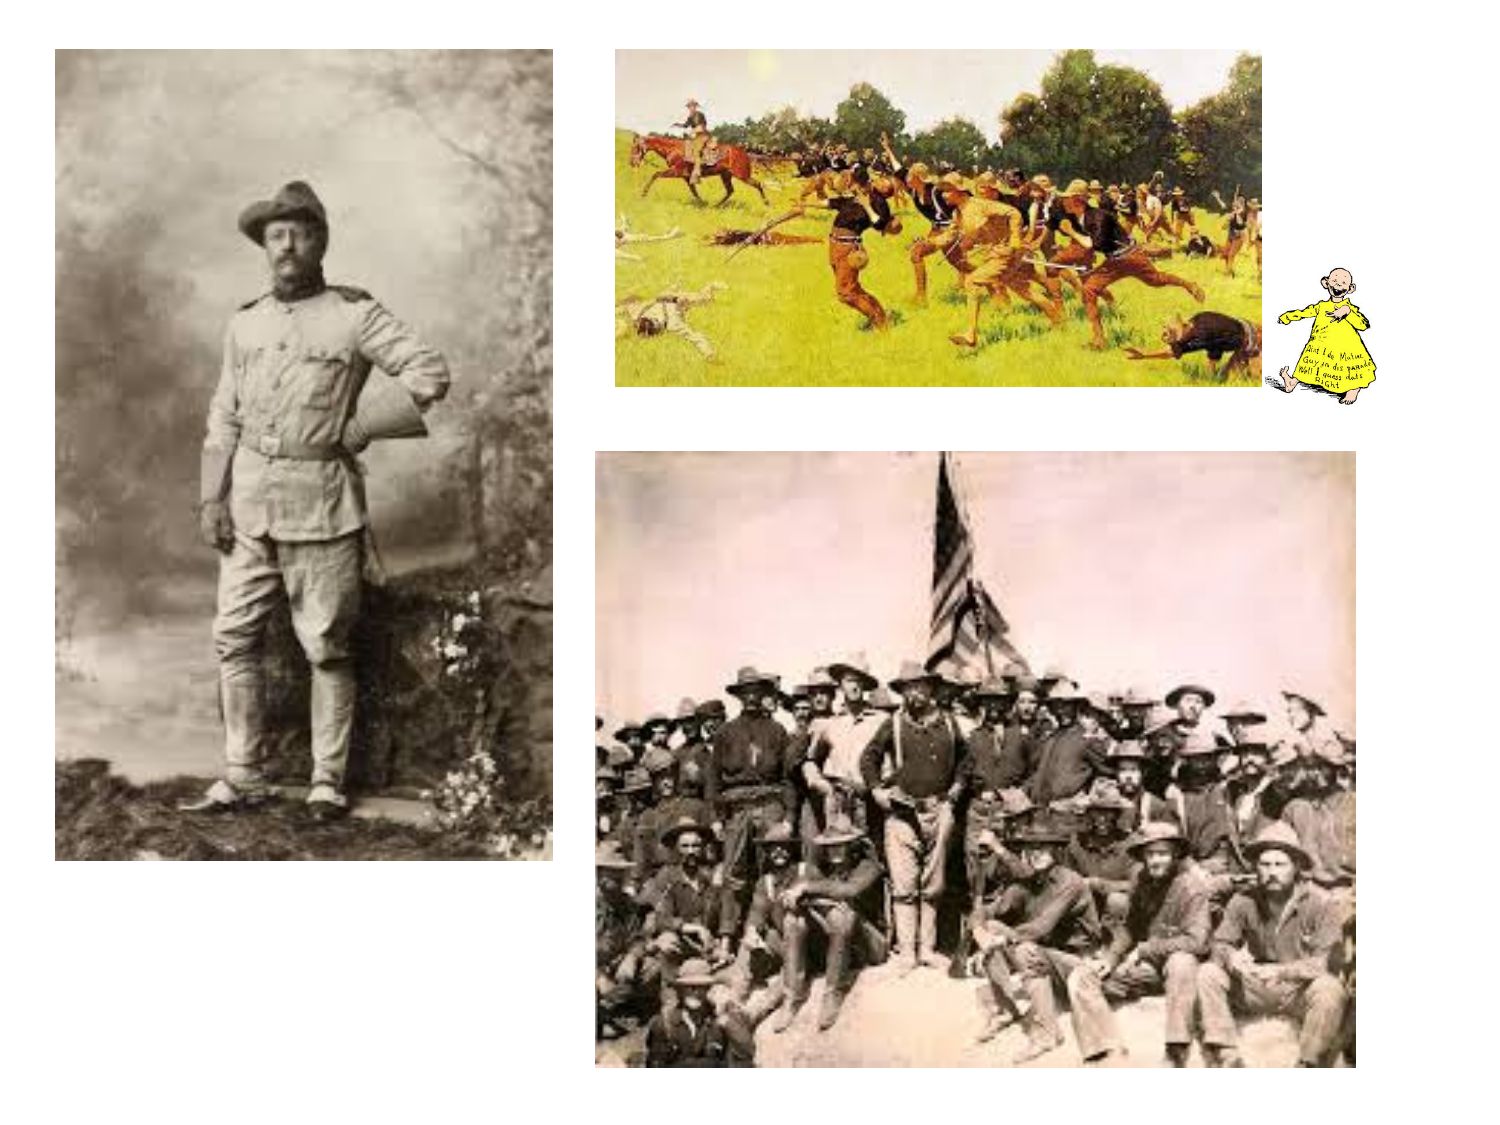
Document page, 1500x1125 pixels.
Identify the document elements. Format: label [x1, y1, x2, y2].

picture [55, 49, 553, 861]
picture [615, 49, 1381, 406]
picture [594, 450, 1356, 1069]
